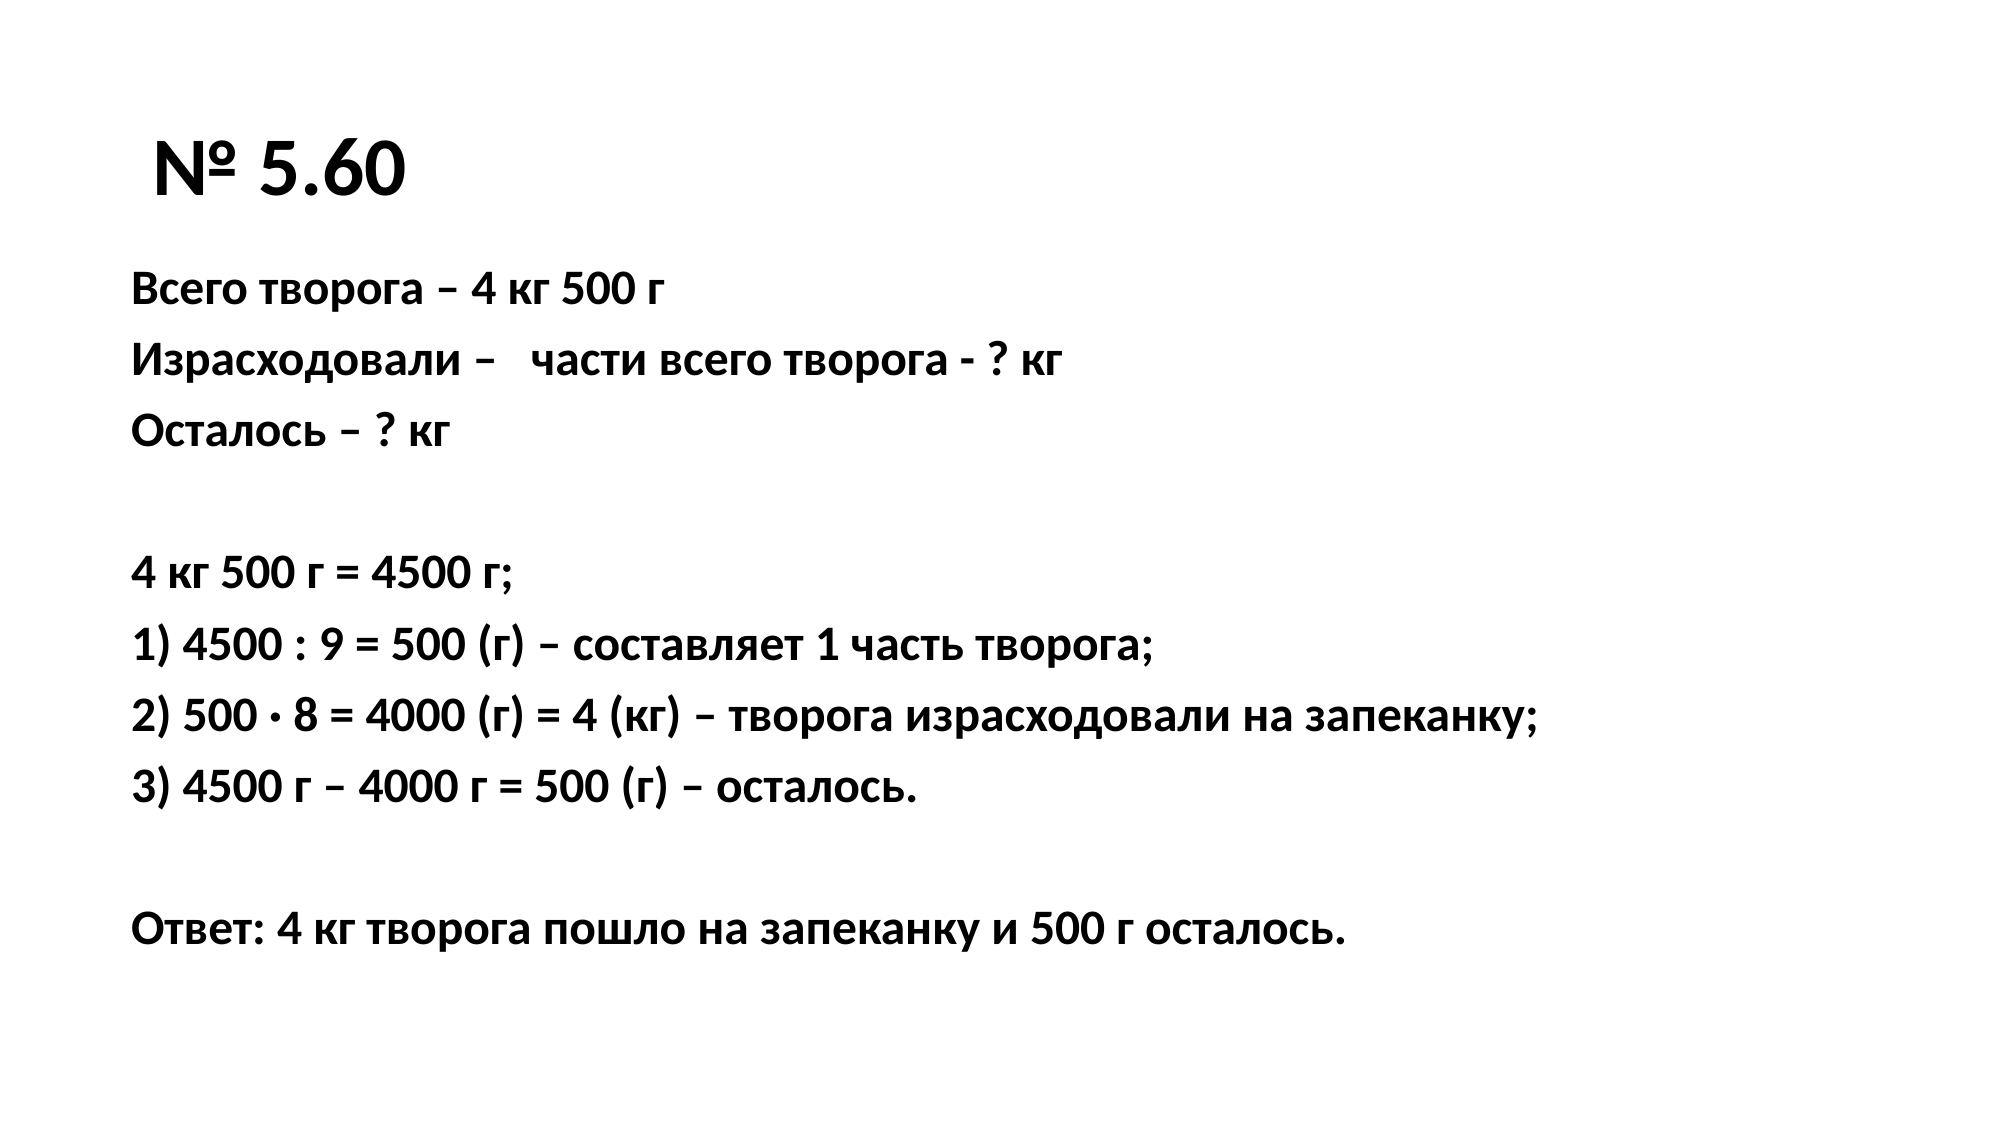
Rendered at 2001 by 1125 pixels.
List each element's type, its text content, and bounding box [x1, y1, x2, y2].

title № 5.60 [137, 59, 1863, 278]
